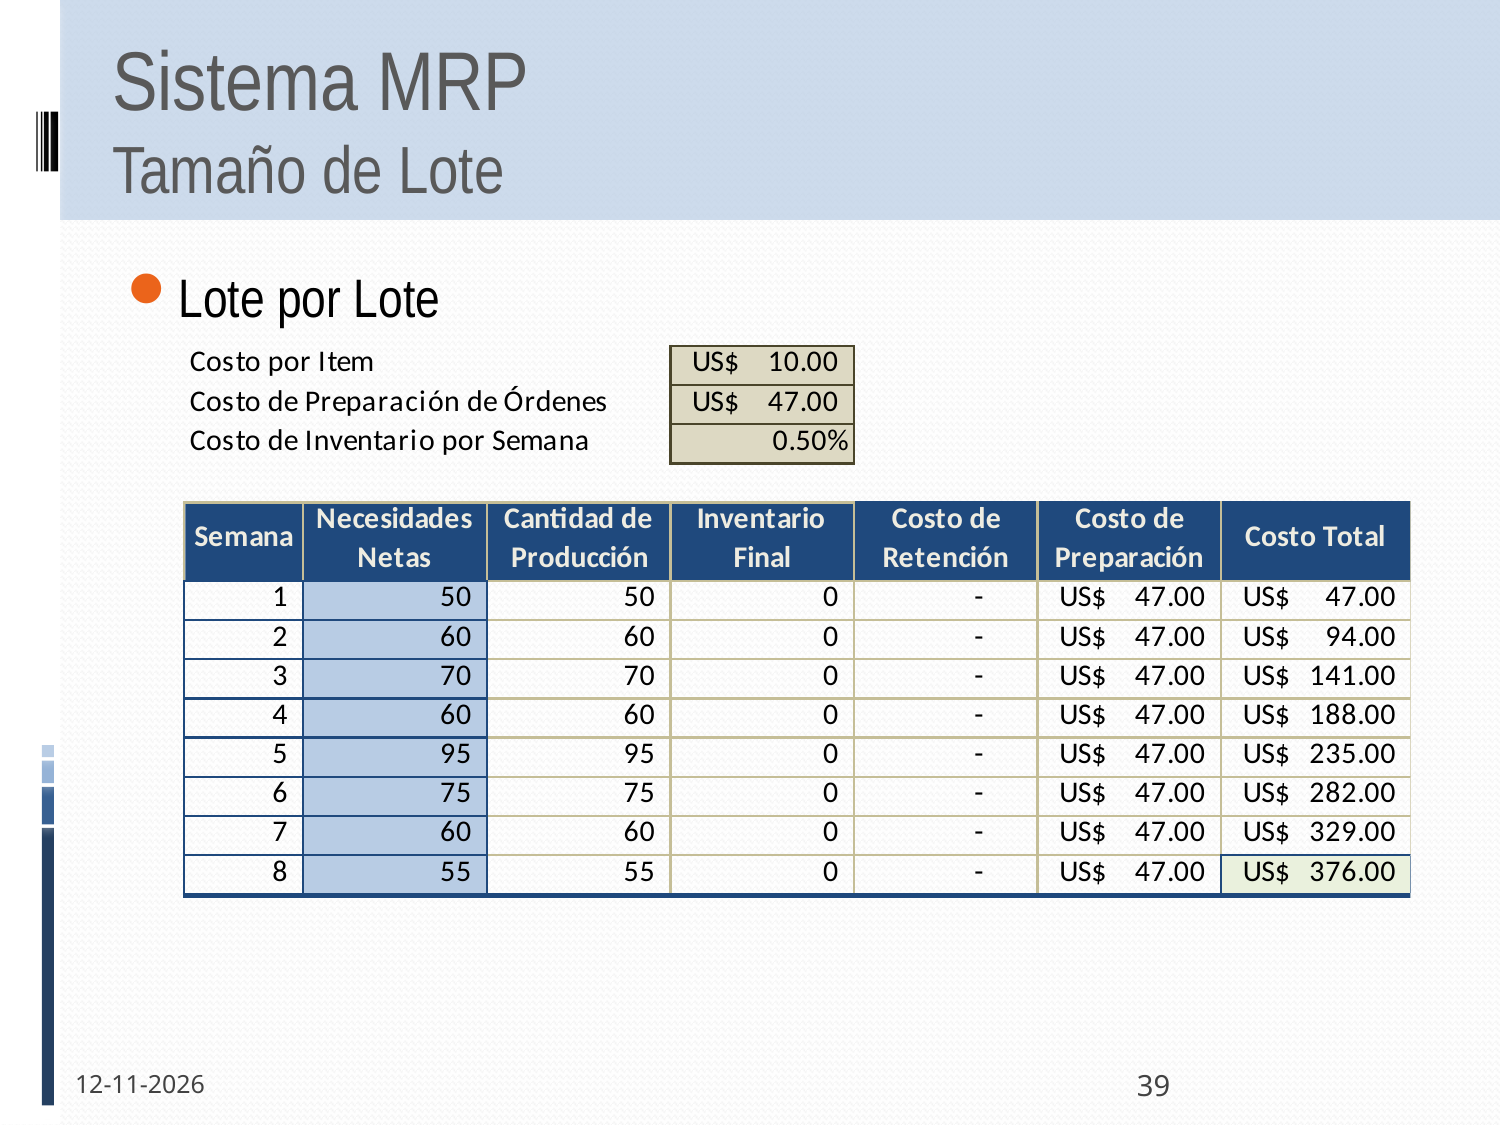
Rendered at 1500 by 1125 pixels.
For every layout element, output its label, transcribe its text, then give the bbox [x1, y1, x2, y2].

title Sistema MRP Tamaño de Lote [111, 18, 1436, 207]
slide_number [75, 1042, 243, 1103]
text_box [176, 347, 1417, 948]
list Lote por Lote [111, 255, 1436, 1038]
slide_number 39 [1045, 1046, 1171, 1107]
picture [182, 344, 1413, 938]
